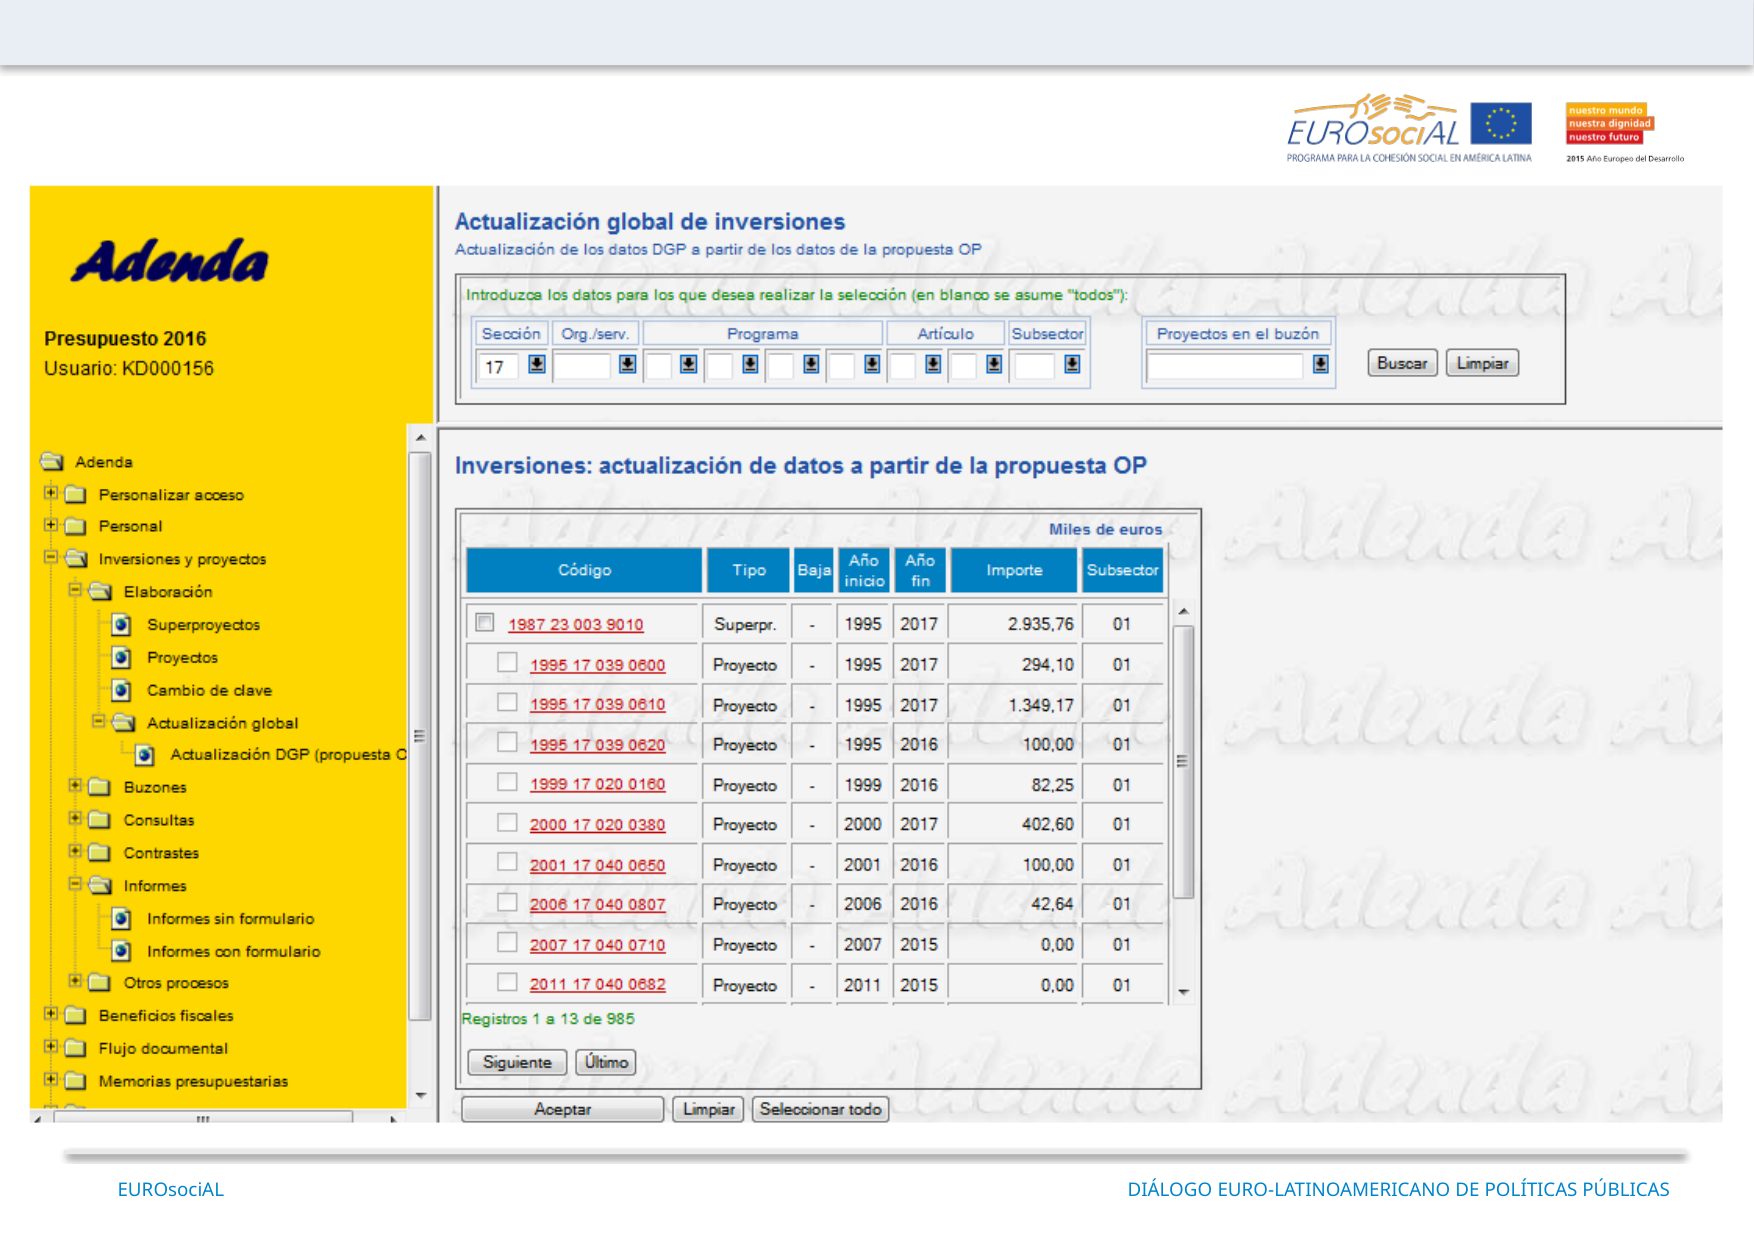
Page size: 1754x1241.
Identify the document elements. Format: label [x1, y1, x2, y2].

picture [1278, 88, 1692, 173]
picture [27, 182, 1726, 1126]
